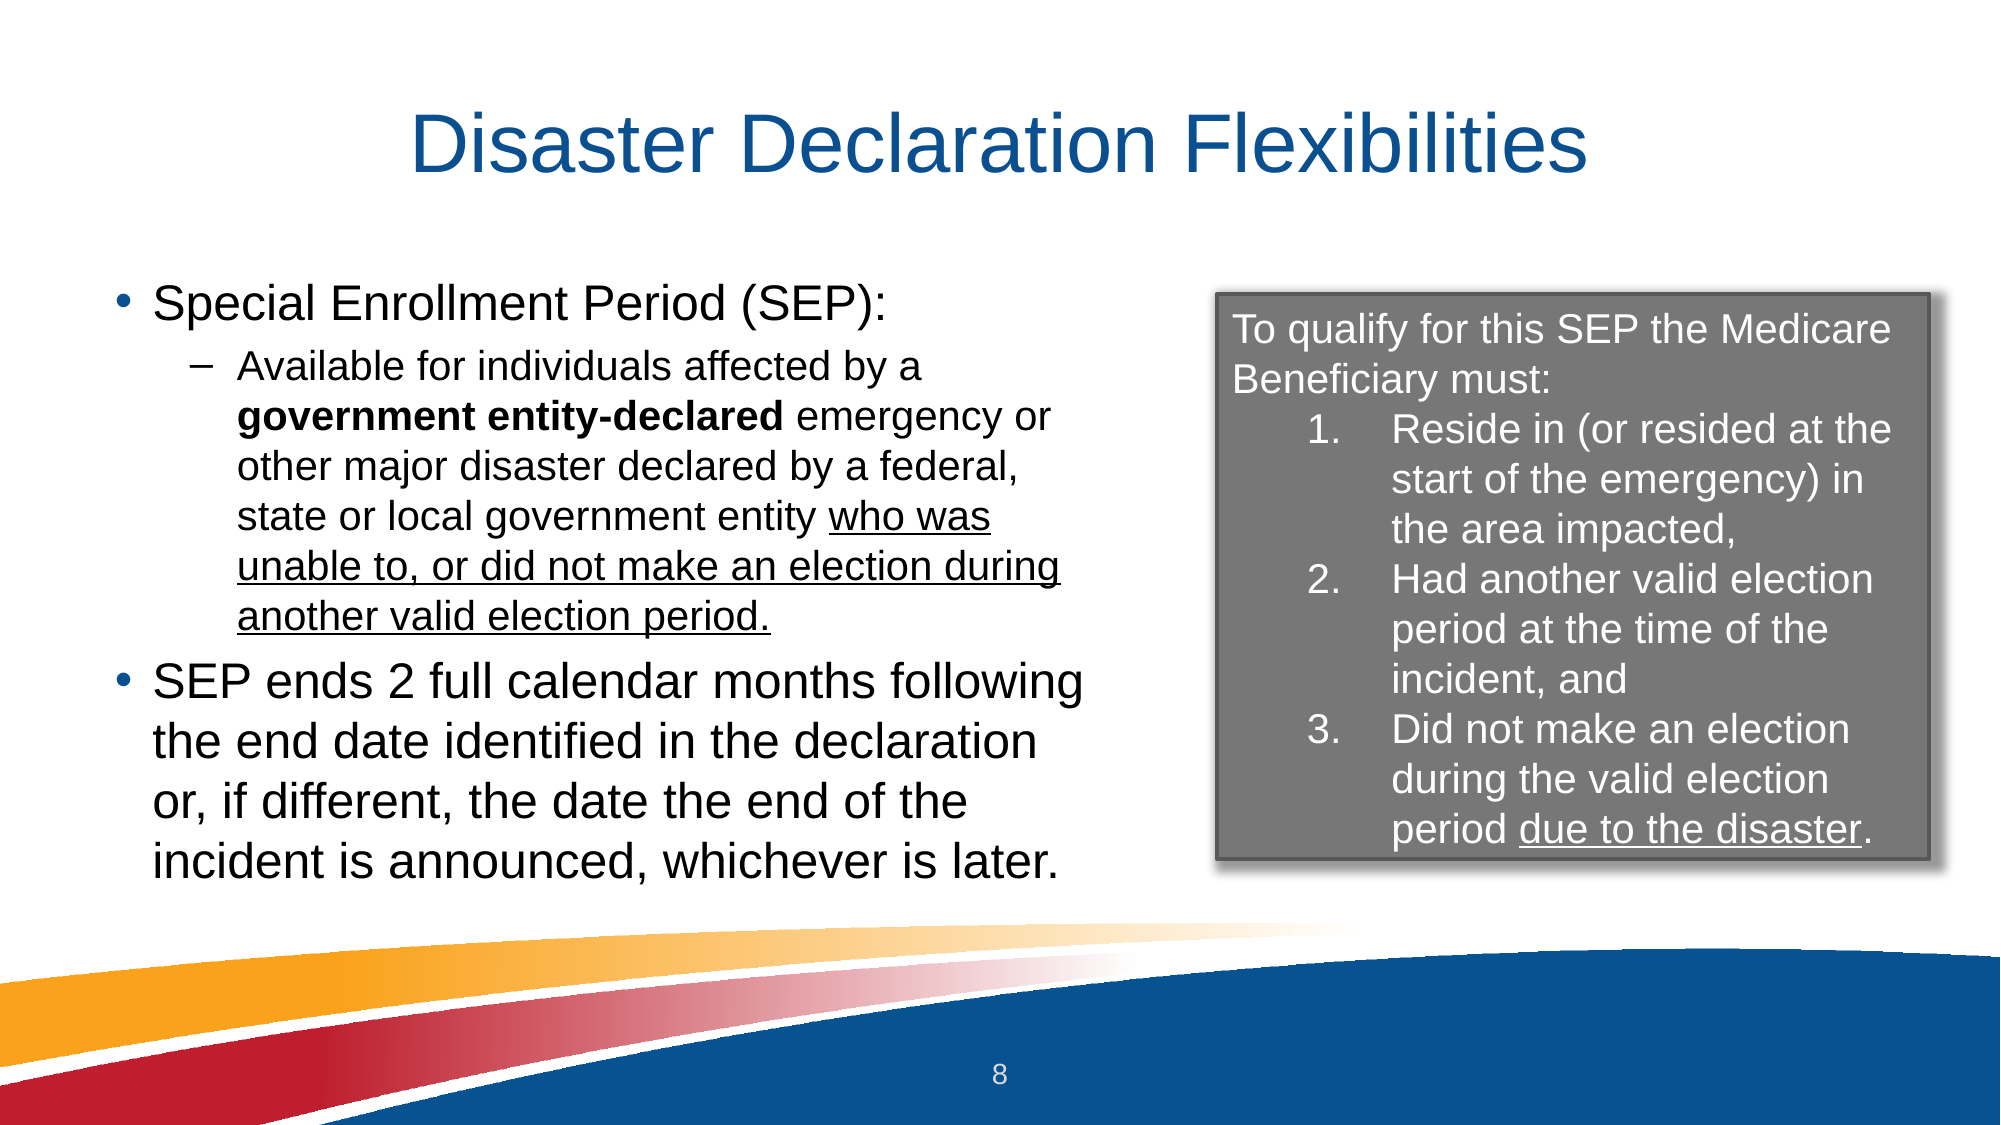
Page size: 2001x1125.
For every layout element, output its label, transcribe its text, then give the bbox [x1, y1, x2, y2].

slide_number 8 [766, 1042, 1234, 1103]
list Special Enrollment Period (SEP): Available for individuals affected by a government entity-declared emergency or other major disaster declared by a federal, state or local government entity who was unable to, or did not make an election during another valid election period. SEP ends 2 full calendar months following the end date identified in the declaration or, if different, the date the end of the incident is announced, whichever is later. [99, 262, 1135, 940]
picture [0, 887, 2000, 1125]
title Disaster Declaration Flexibilities [99, 45, 1900, 233]
text_box To qualify for this SEP the Medicare Beneficiary must: Reside in (or resided at the start of the emergency) in the area impacted, Had another valid election period at the time of the incident, and Did not make an election during the valid election period due to the disaster. [1215, 292, 1931, 861]
